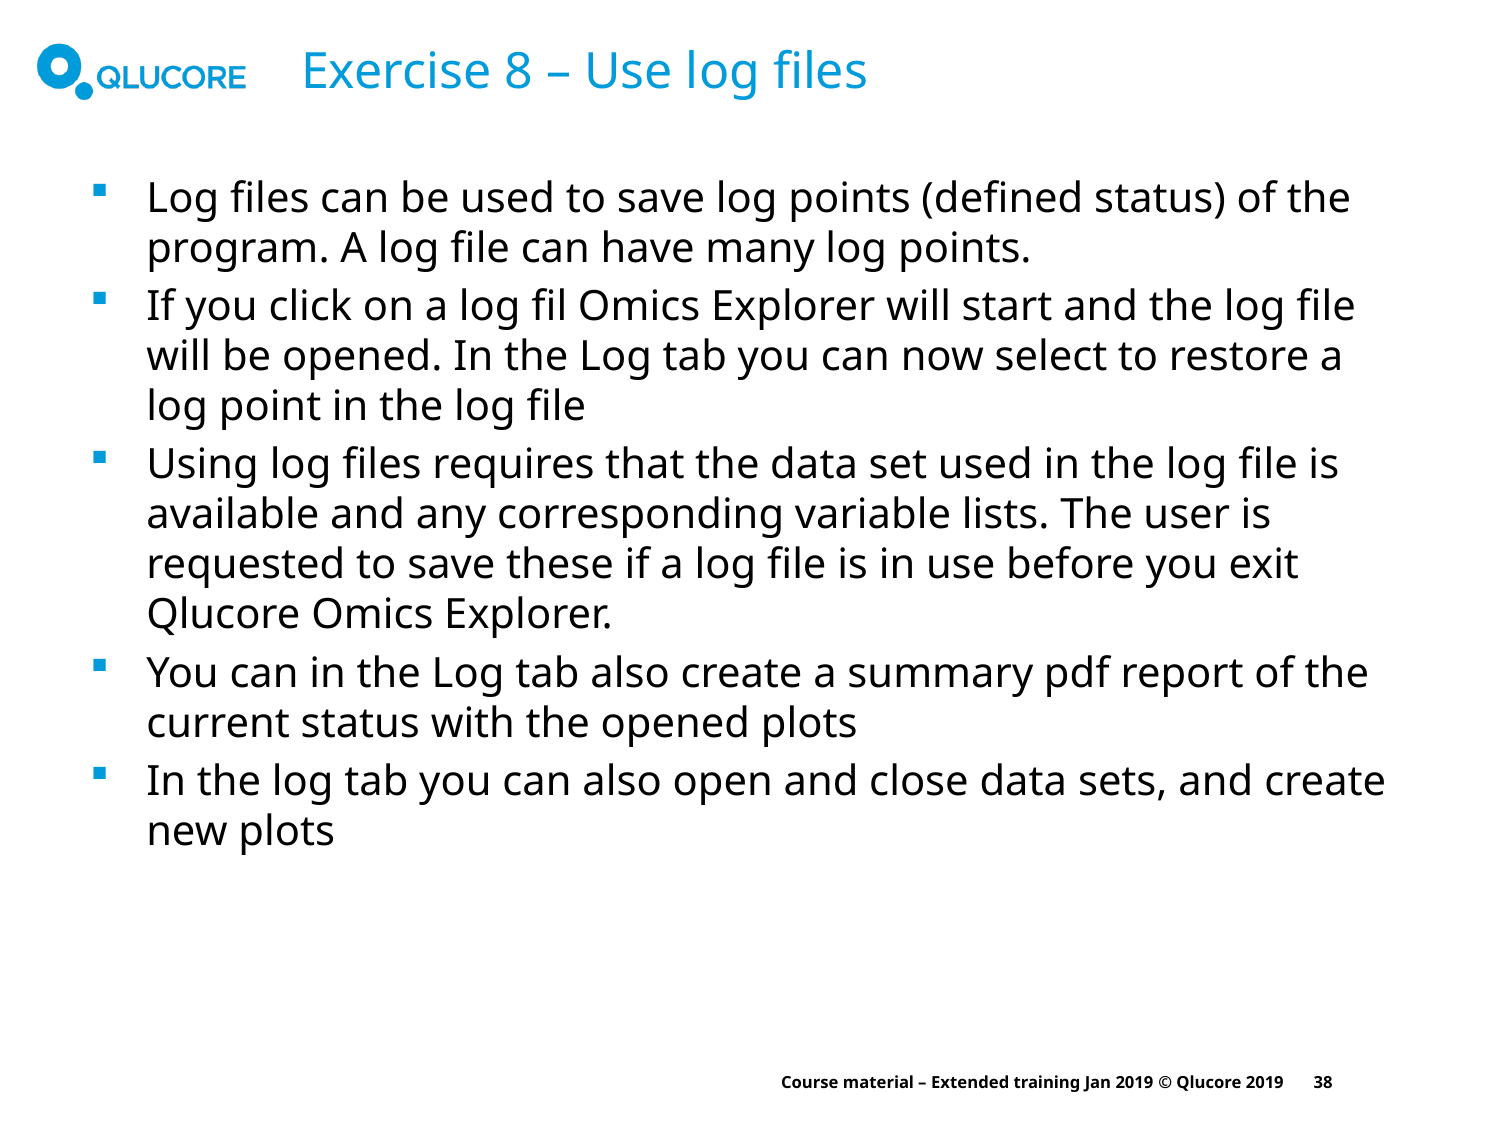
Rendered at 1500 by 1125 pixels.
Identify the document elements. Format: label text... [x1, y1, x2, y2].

list Log files can be used to save log points (defined status) of the program. A log file can have many log points. If you click on a log fil Omics Explorer will start and the log file will be opened. In the Log tab you can now select to restore a log point in the log file Using log files requires that the data set used in the log file is available and any corresponding variable lists. The user is requested to save these if a log file is in use before you exit Qlucore Omics Explorer. You can in the Log tab also create a summary pdf report of the current status with the opened plots In the log tab you can also open and close data sets, and create new plots [75, 163, 1425, 1052]
title Exercise 8 – Use log files [286, 10, 1445, 127]
